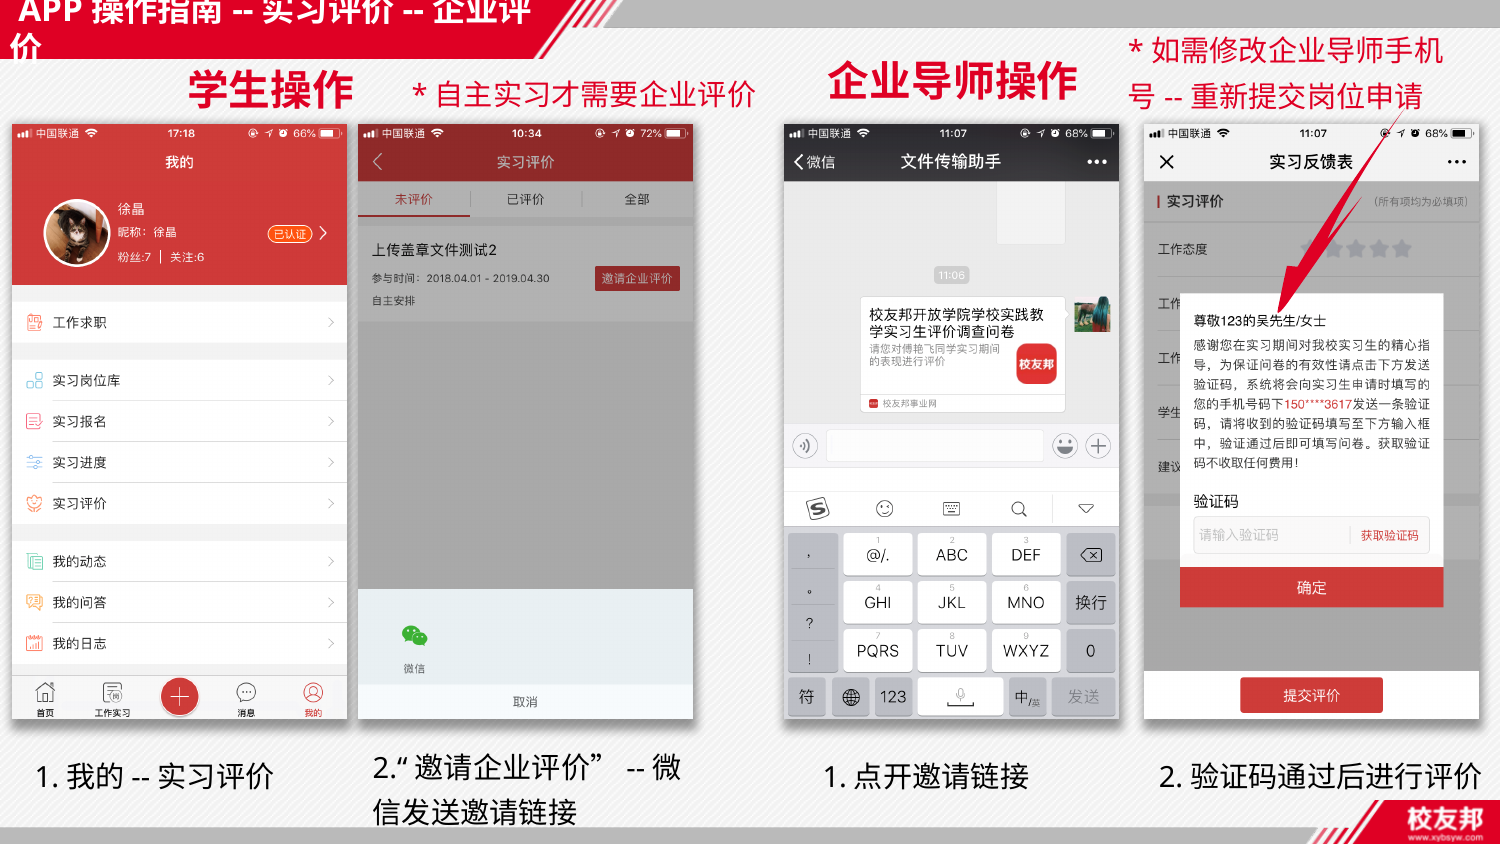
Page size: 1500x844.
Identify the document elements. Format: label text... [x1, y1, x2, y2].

text_box *如需修改企业导师手机号--重新提交岗位申请 [1113, 14, 1500, 121]
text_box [784, 124, 1479, 719]
picture [0, 0, 1500, 844]
text_box [1391, 107, 1407, 124]
text_box 2.“邀请企业评价”--微信发送邀请链接 [357, 734, 700, 837]
text_box APP操作指南--实习评价--企业评价 [2, 0, 569, 56]
text_box 学生操作 *自主实习才需要企业评价 [2, 56, 808, 122]
text_box 1.我的--实习评价 [19, 740, 307, 801]
text_box 企业导师操作 [771, 47, 1113, 112]
text_box 2.验证码通过后进行评价 [1144, 740, 1500, 801]
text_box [12, 124, 693, 719]
picture [569, 0, 1500, 56]
text_box 1.点开邀请链接 [807, 740, 1095, 801]
